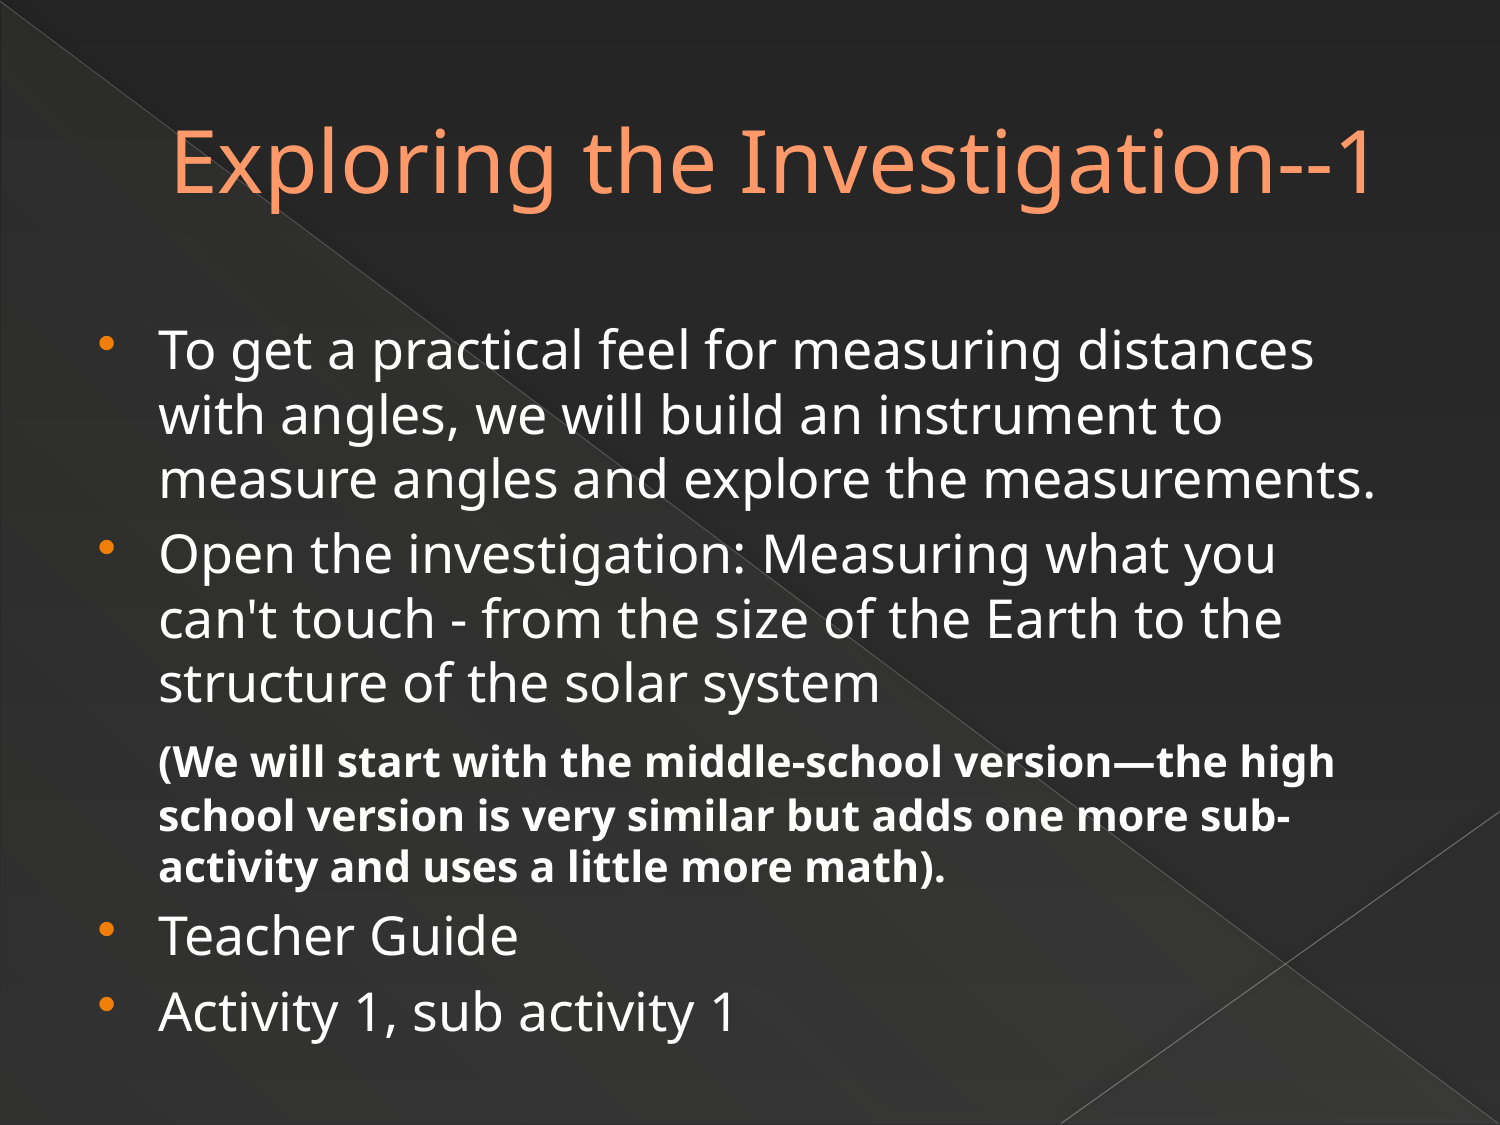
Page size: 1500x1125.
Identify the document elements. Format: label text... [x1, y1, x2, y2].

list To get a practical feel for measuring distances with angles, we will build an instrument to measure angles and explore the measurements. Open the investigation: Measuring what you can't touch - from the size of the Earth to the structure of the solar system (We will start with the middle-school version—the high school version is very similar but adds one more sub-activity and uses a little more math). Teacher Guide Activity 1, sub activity 1 [75, 308, 1425, 1059]
title Exploring the Investigation--1 [75, 43, 1425, 274]
